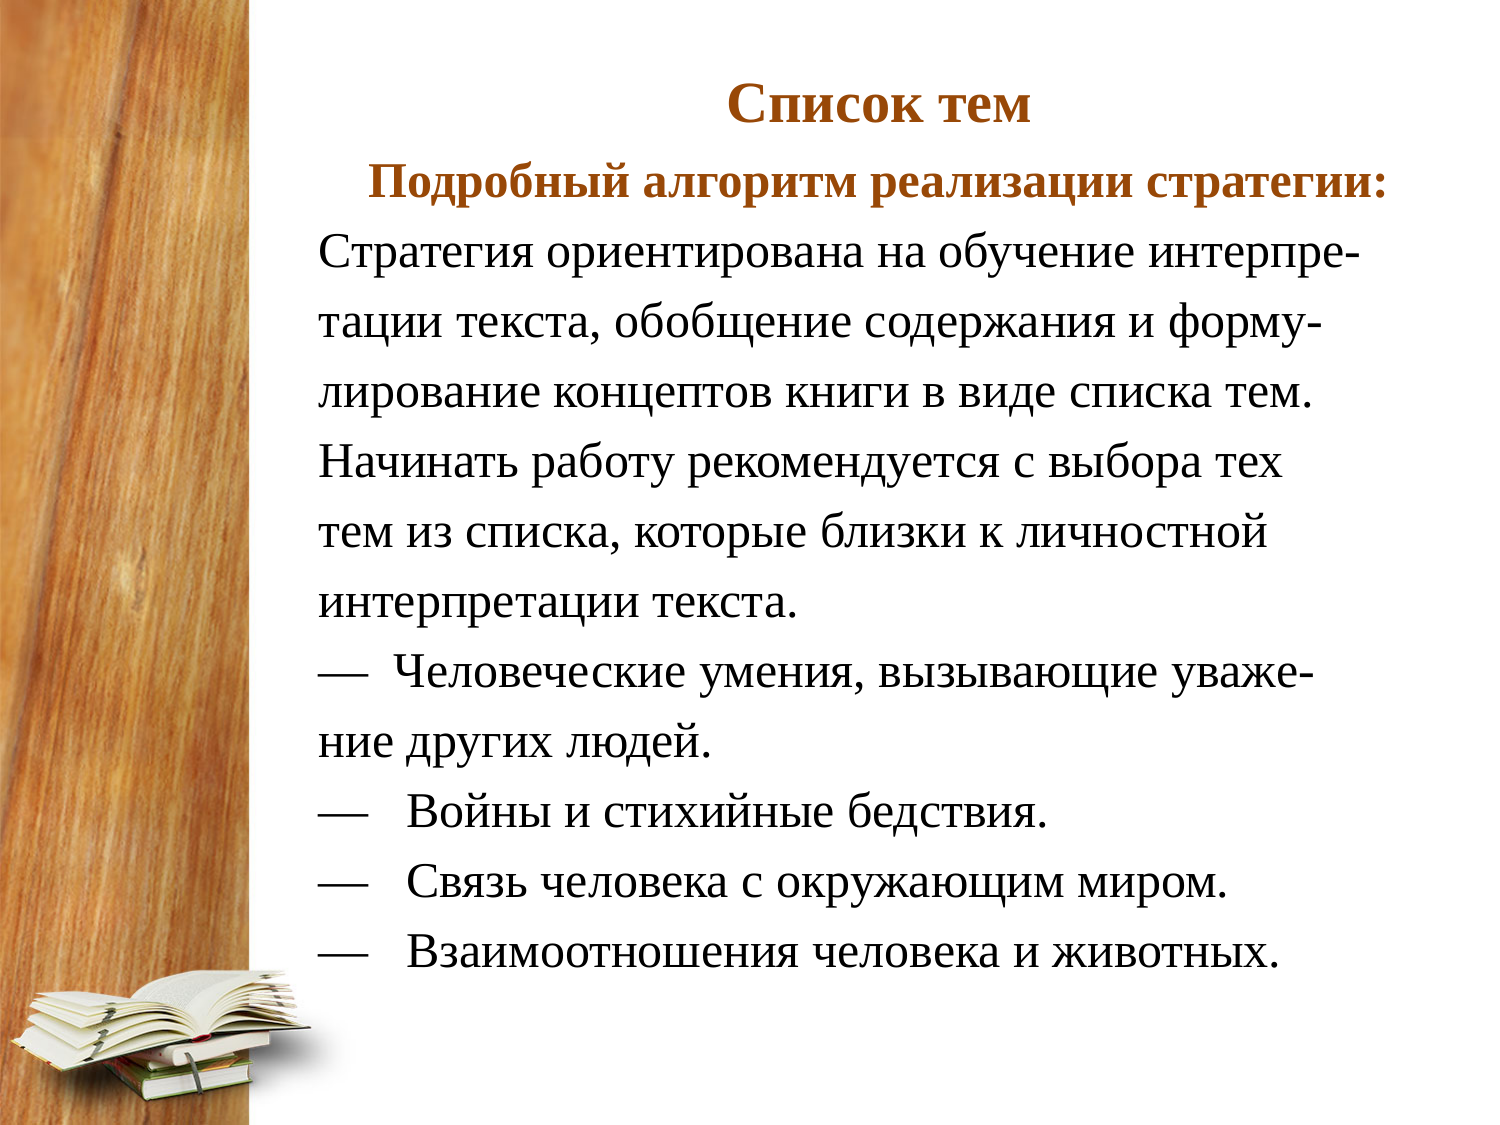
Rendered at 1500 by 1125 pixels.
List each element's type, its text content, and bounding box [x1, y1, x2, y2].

list Подробный алгоритм реализации стратегии: Стратегия ориентирована на обучение интерпре- тации текста, обобщение содержания и форму- лирование концептов книги в виде списка тем. Начинать работу рекомендуется с выбора тех тем из списка, которые близки к личностной интерпретации текста. — Человеческие умения, вызывающие уваже- ние других людей. — Войны и стихийные бедствия. — Связь человека с окружающим миром. — Взаимоотношения человека и животных. [253, 140, 1454, 1055]
list Список тем [348, 35, 1425, 140]
picture [0, 0, 1500, 1125]
